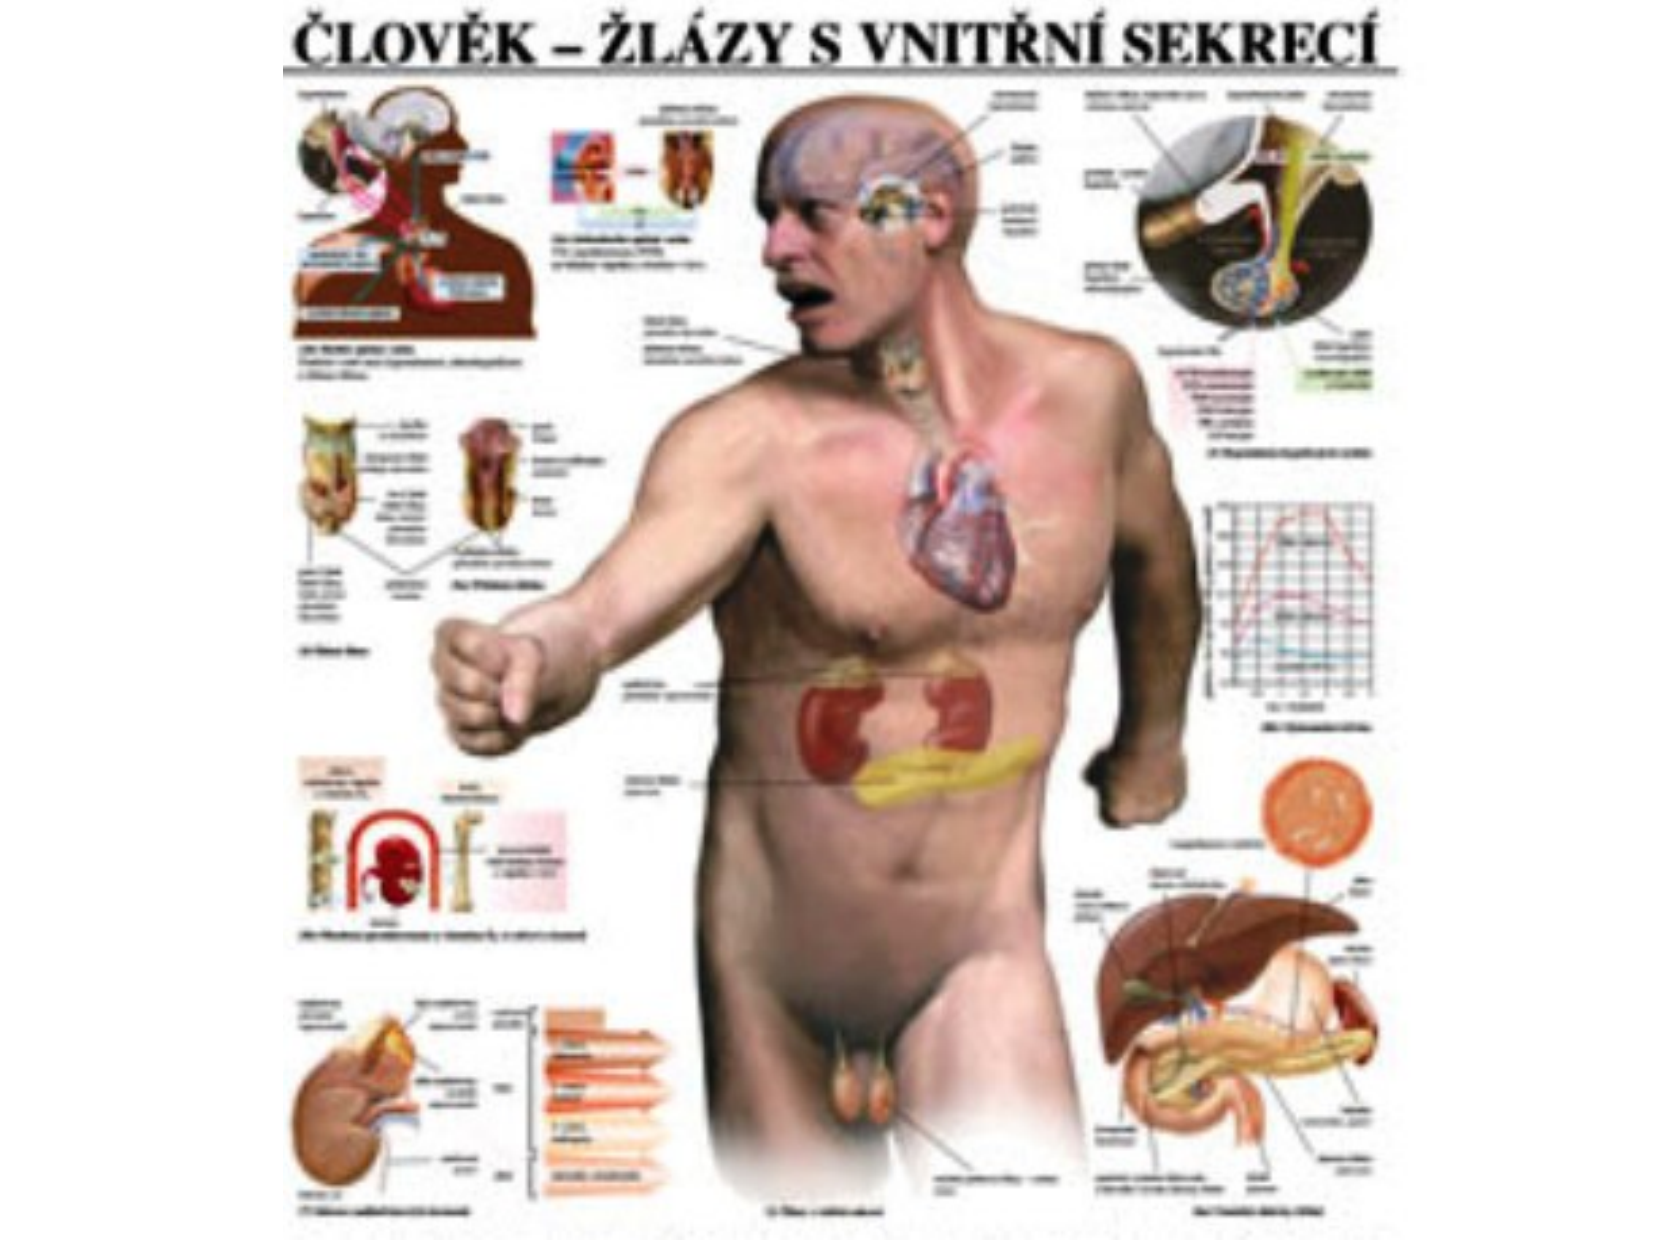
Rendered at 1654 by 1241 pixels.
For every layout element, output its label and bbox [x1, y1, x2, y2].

picture [283, 0, 1432, 1241]
